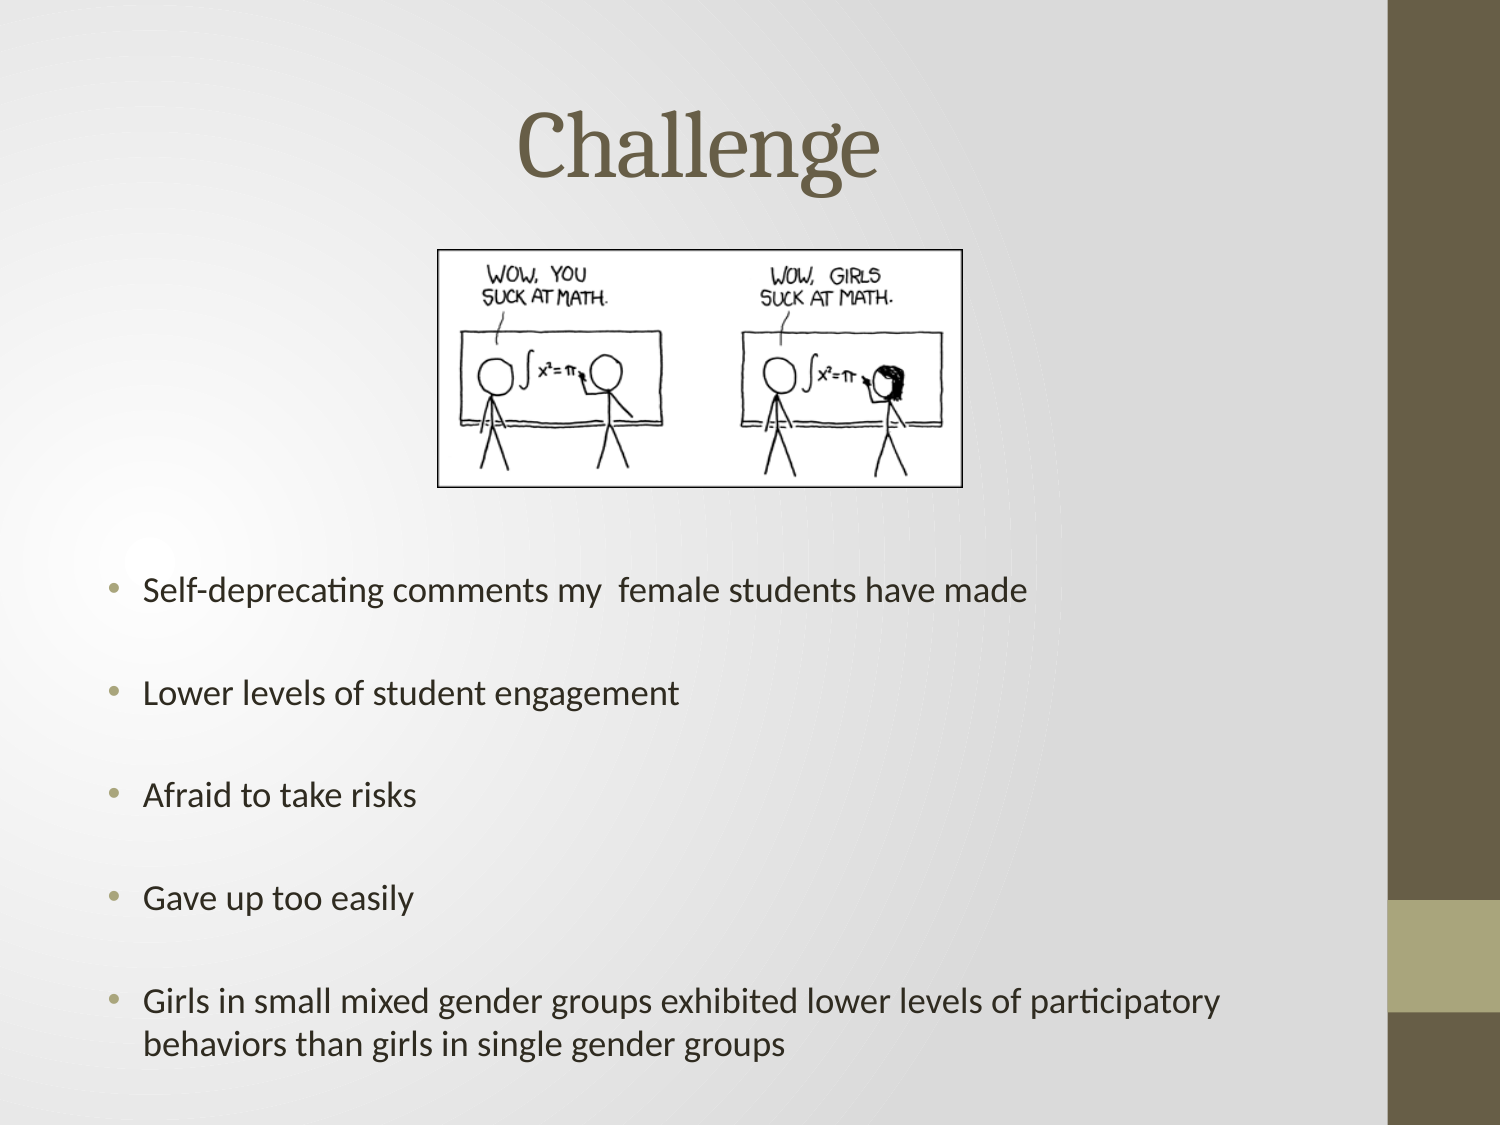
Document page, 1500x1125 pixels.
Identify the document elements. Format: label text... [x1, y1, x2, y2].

title Challenge [75, 45, 1325, 200]
list Self-deprecating comments my female students have made Lower levels of student engagement Afraid to take risks Gave up too easily Girls in small mixed gender groups exhibited lower levels of participatory behaviors than girls in single gender groups [75, 200, 1363, 1075]
picture [436, 249, 963, 488]
